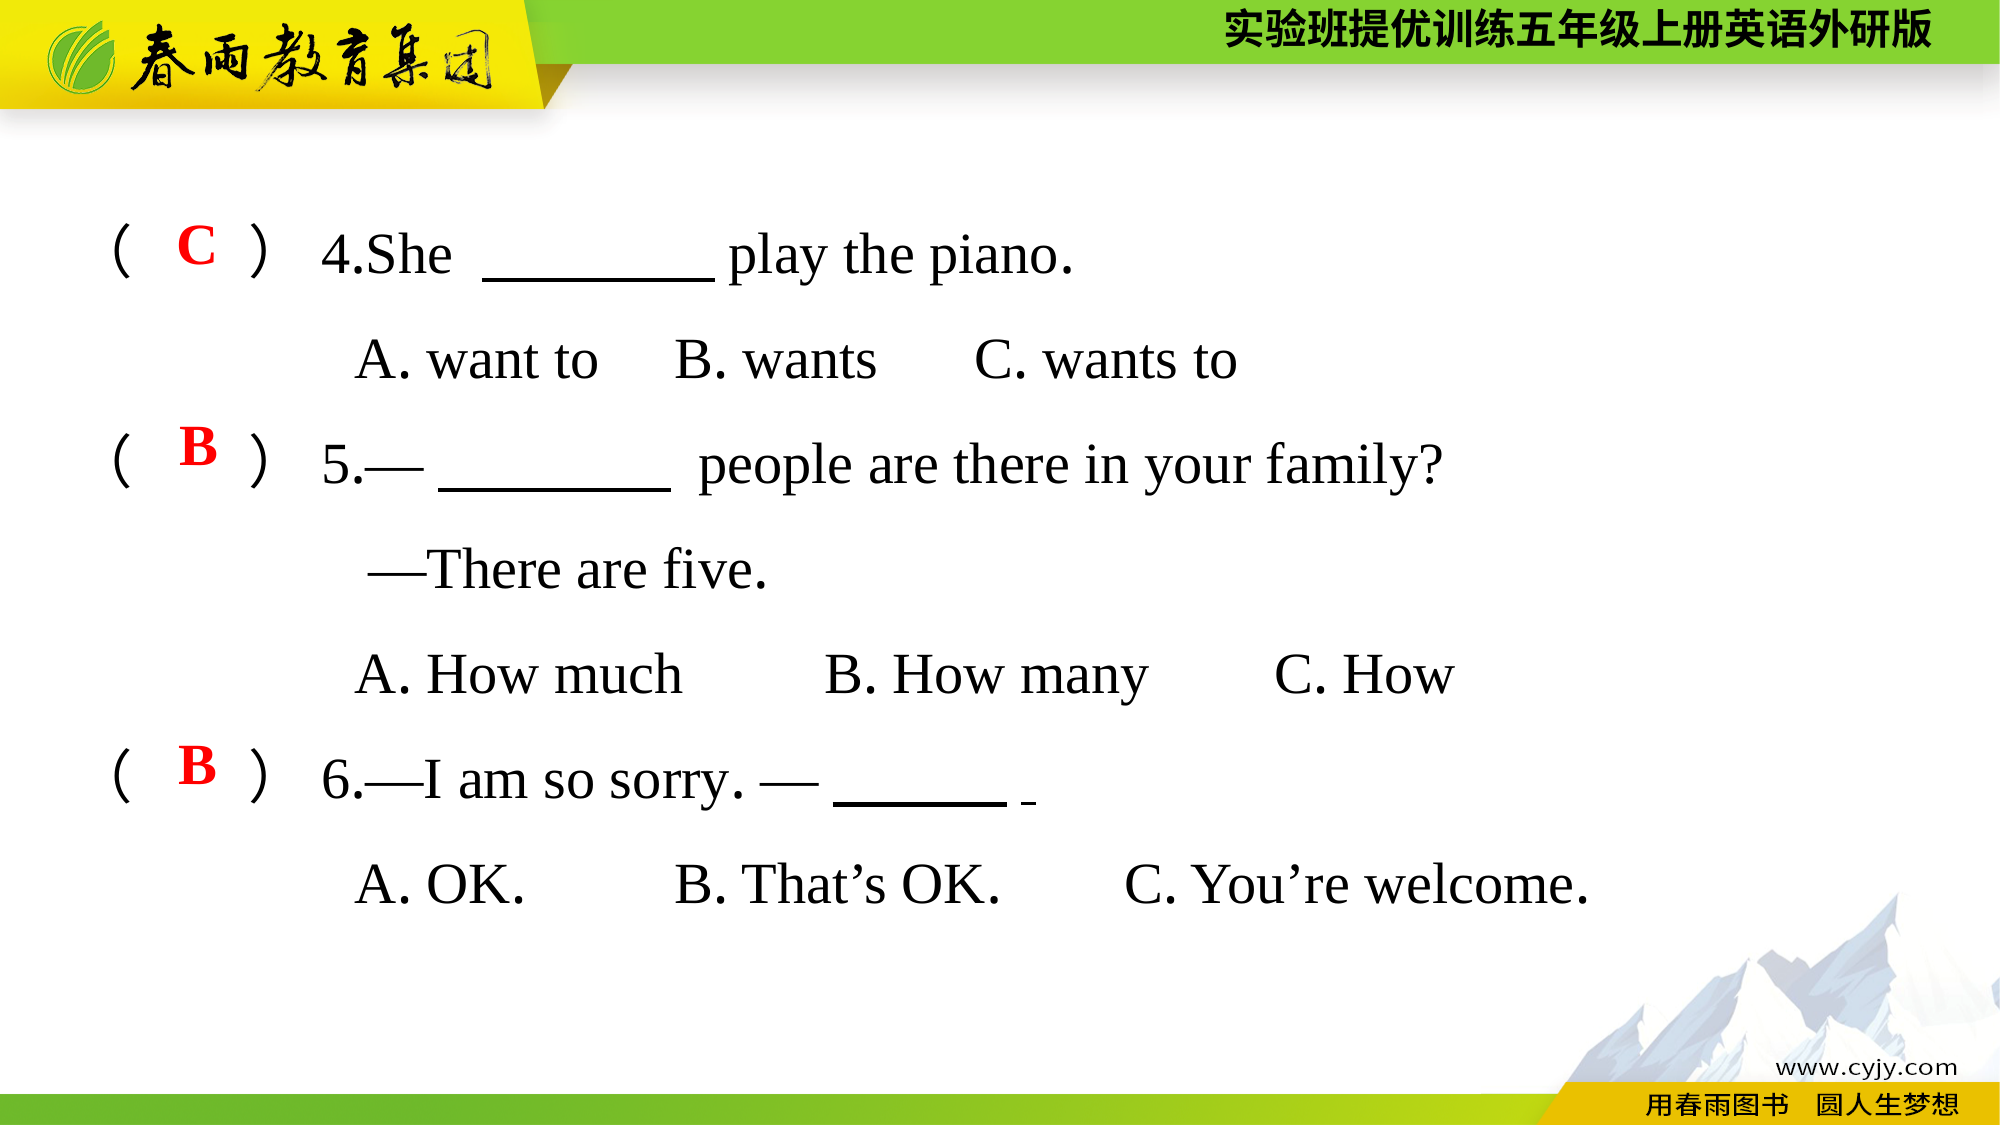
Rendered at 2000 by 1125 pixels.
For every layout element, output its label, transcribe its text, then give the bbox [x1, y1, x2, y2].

text_box B [163, 719, 232, 804]
list （ ）4.She play the piano. A. want to B. wants C. wants to （ ）5.— people are there in your family? —There are five. A. How much B. How many C. How （ ）6.—I am so sorry. — . A. OK. B. That’s OK. C. You’re welcome. [59, 172, 1944, 930]
text_box B [165, 400, 234, 485]
text_box C [161, 199, 234, 285]
picture [0, 0, 2000, 1125]
